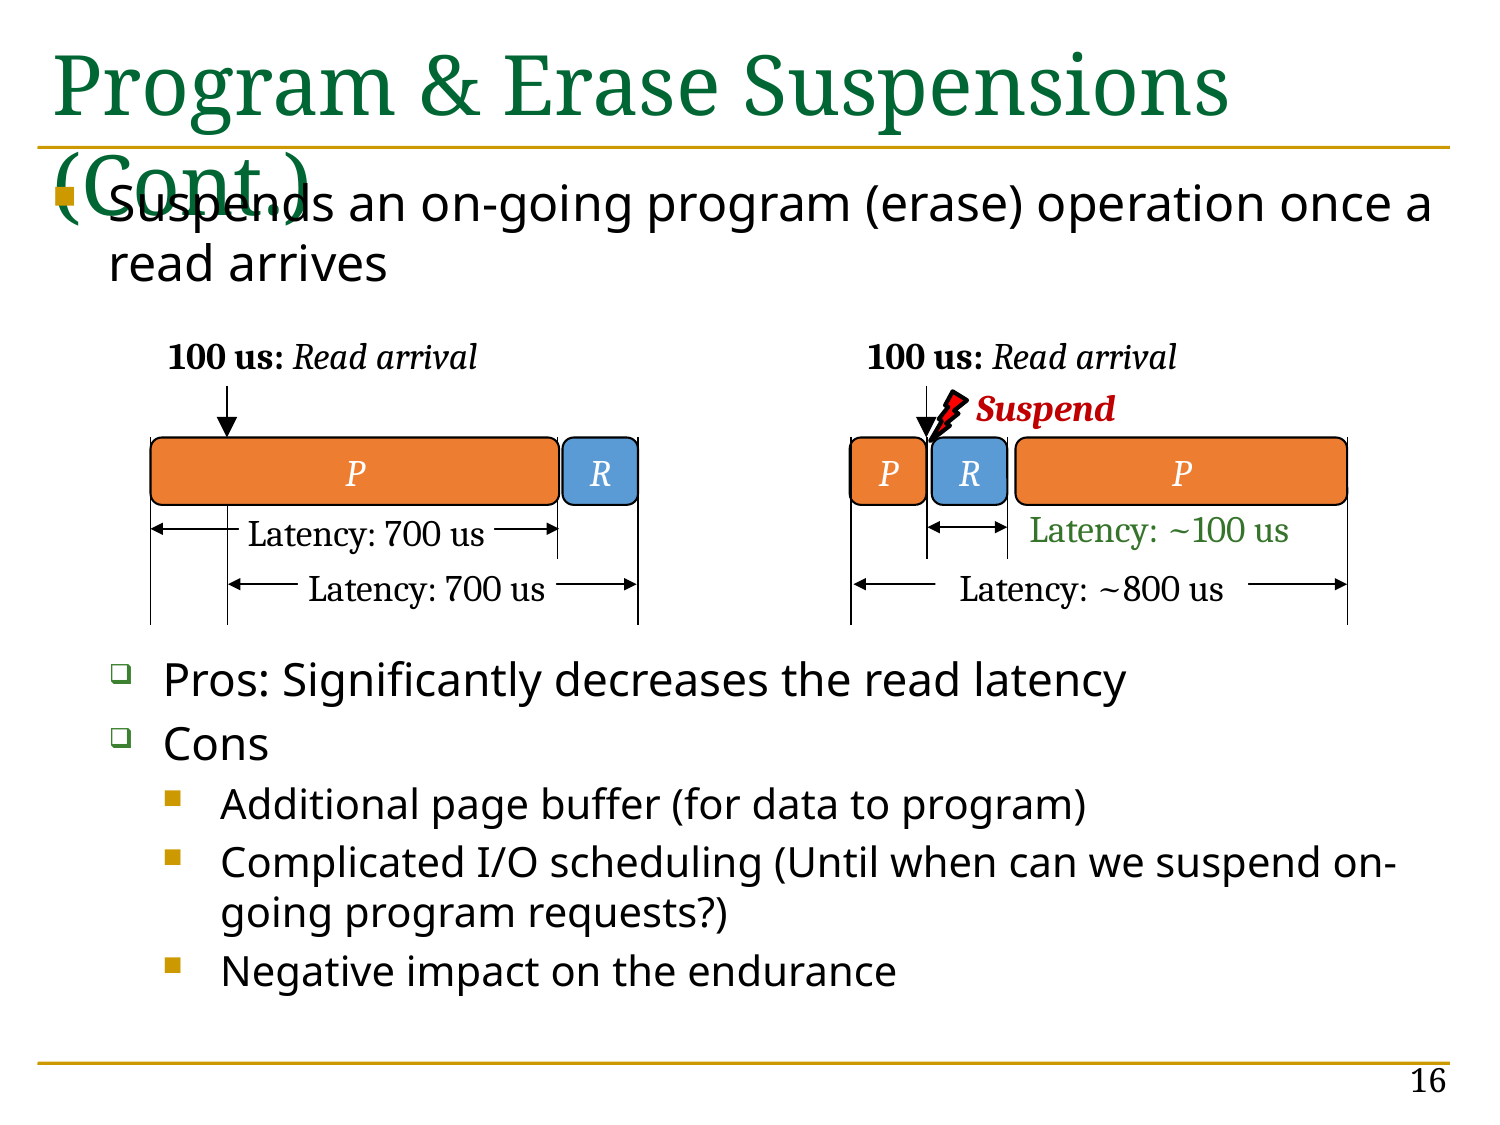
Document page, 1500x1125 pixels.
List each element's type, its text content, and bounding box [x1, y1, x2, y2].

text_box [150, 324, 639, 626]
text_box [931, 389, 961, 435]
slide_number 16 [1111, 1036, 1462, 1112]
title Program & Erase Suspensions (Cont.) [37, 24, 1450, 137]
list Suspends an on-going program (erase) operation once a read arrives Pros: Significantly decreases the read latency Cons Additional page buffer (for data to program) Complicated I/O scheduling (Until when can we suspend on-going program requests?) Negative impact on the endurance [37, 163, 1450, 1063]
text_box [850, 437, 1348, 626]
text_box 100 us: Read arrival [853, 324, 1234, 385]
text_box Suspend [961, 376, 1342, 435]
